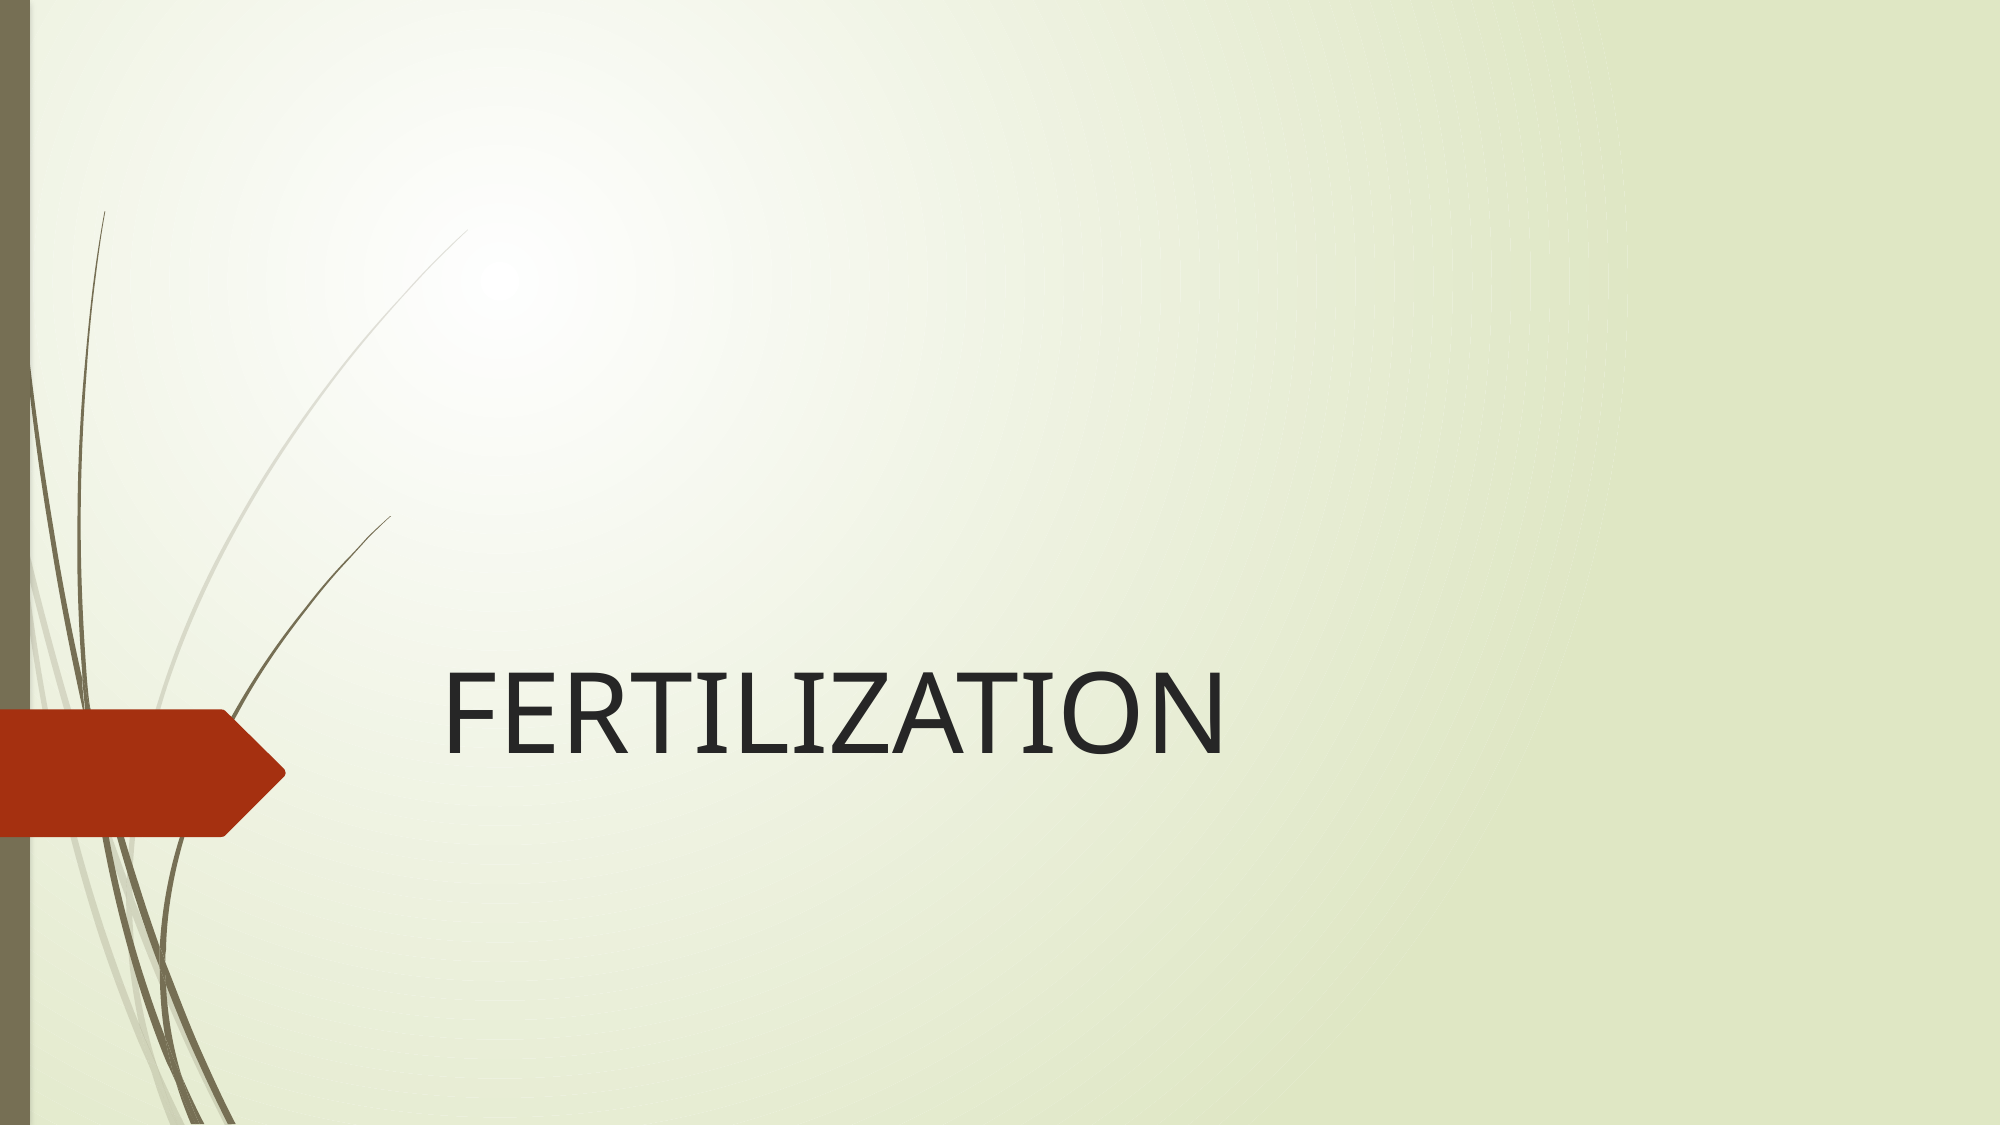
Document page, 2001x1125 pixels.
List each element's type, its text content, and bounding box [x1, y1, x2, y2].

title FERTILIZATION [424, 412, 1888, 784]
